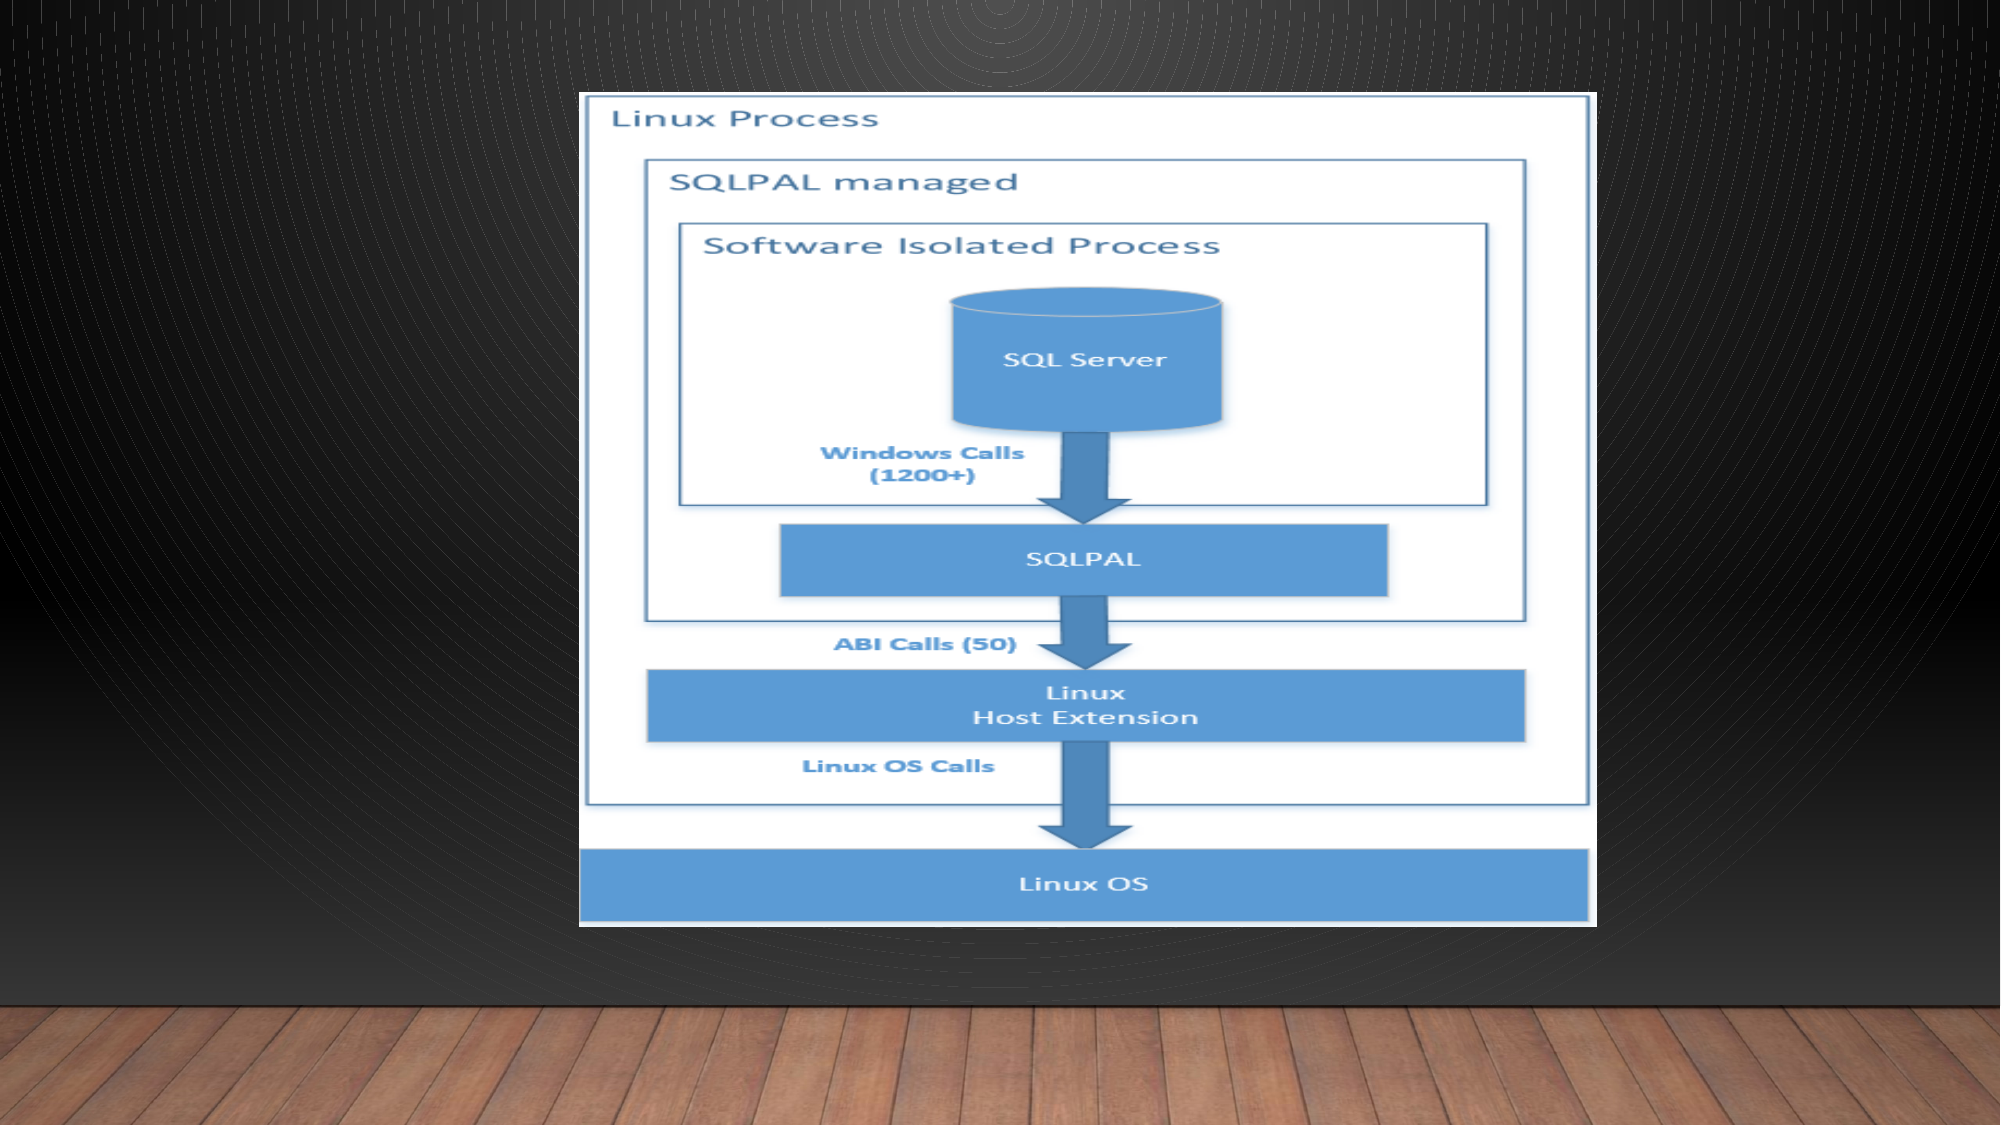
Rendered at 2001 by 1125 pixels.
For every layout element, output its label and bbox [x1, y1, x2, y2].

picture [0, 1005, 2000, 1125]
picture [578, 91, 1597, 927]
